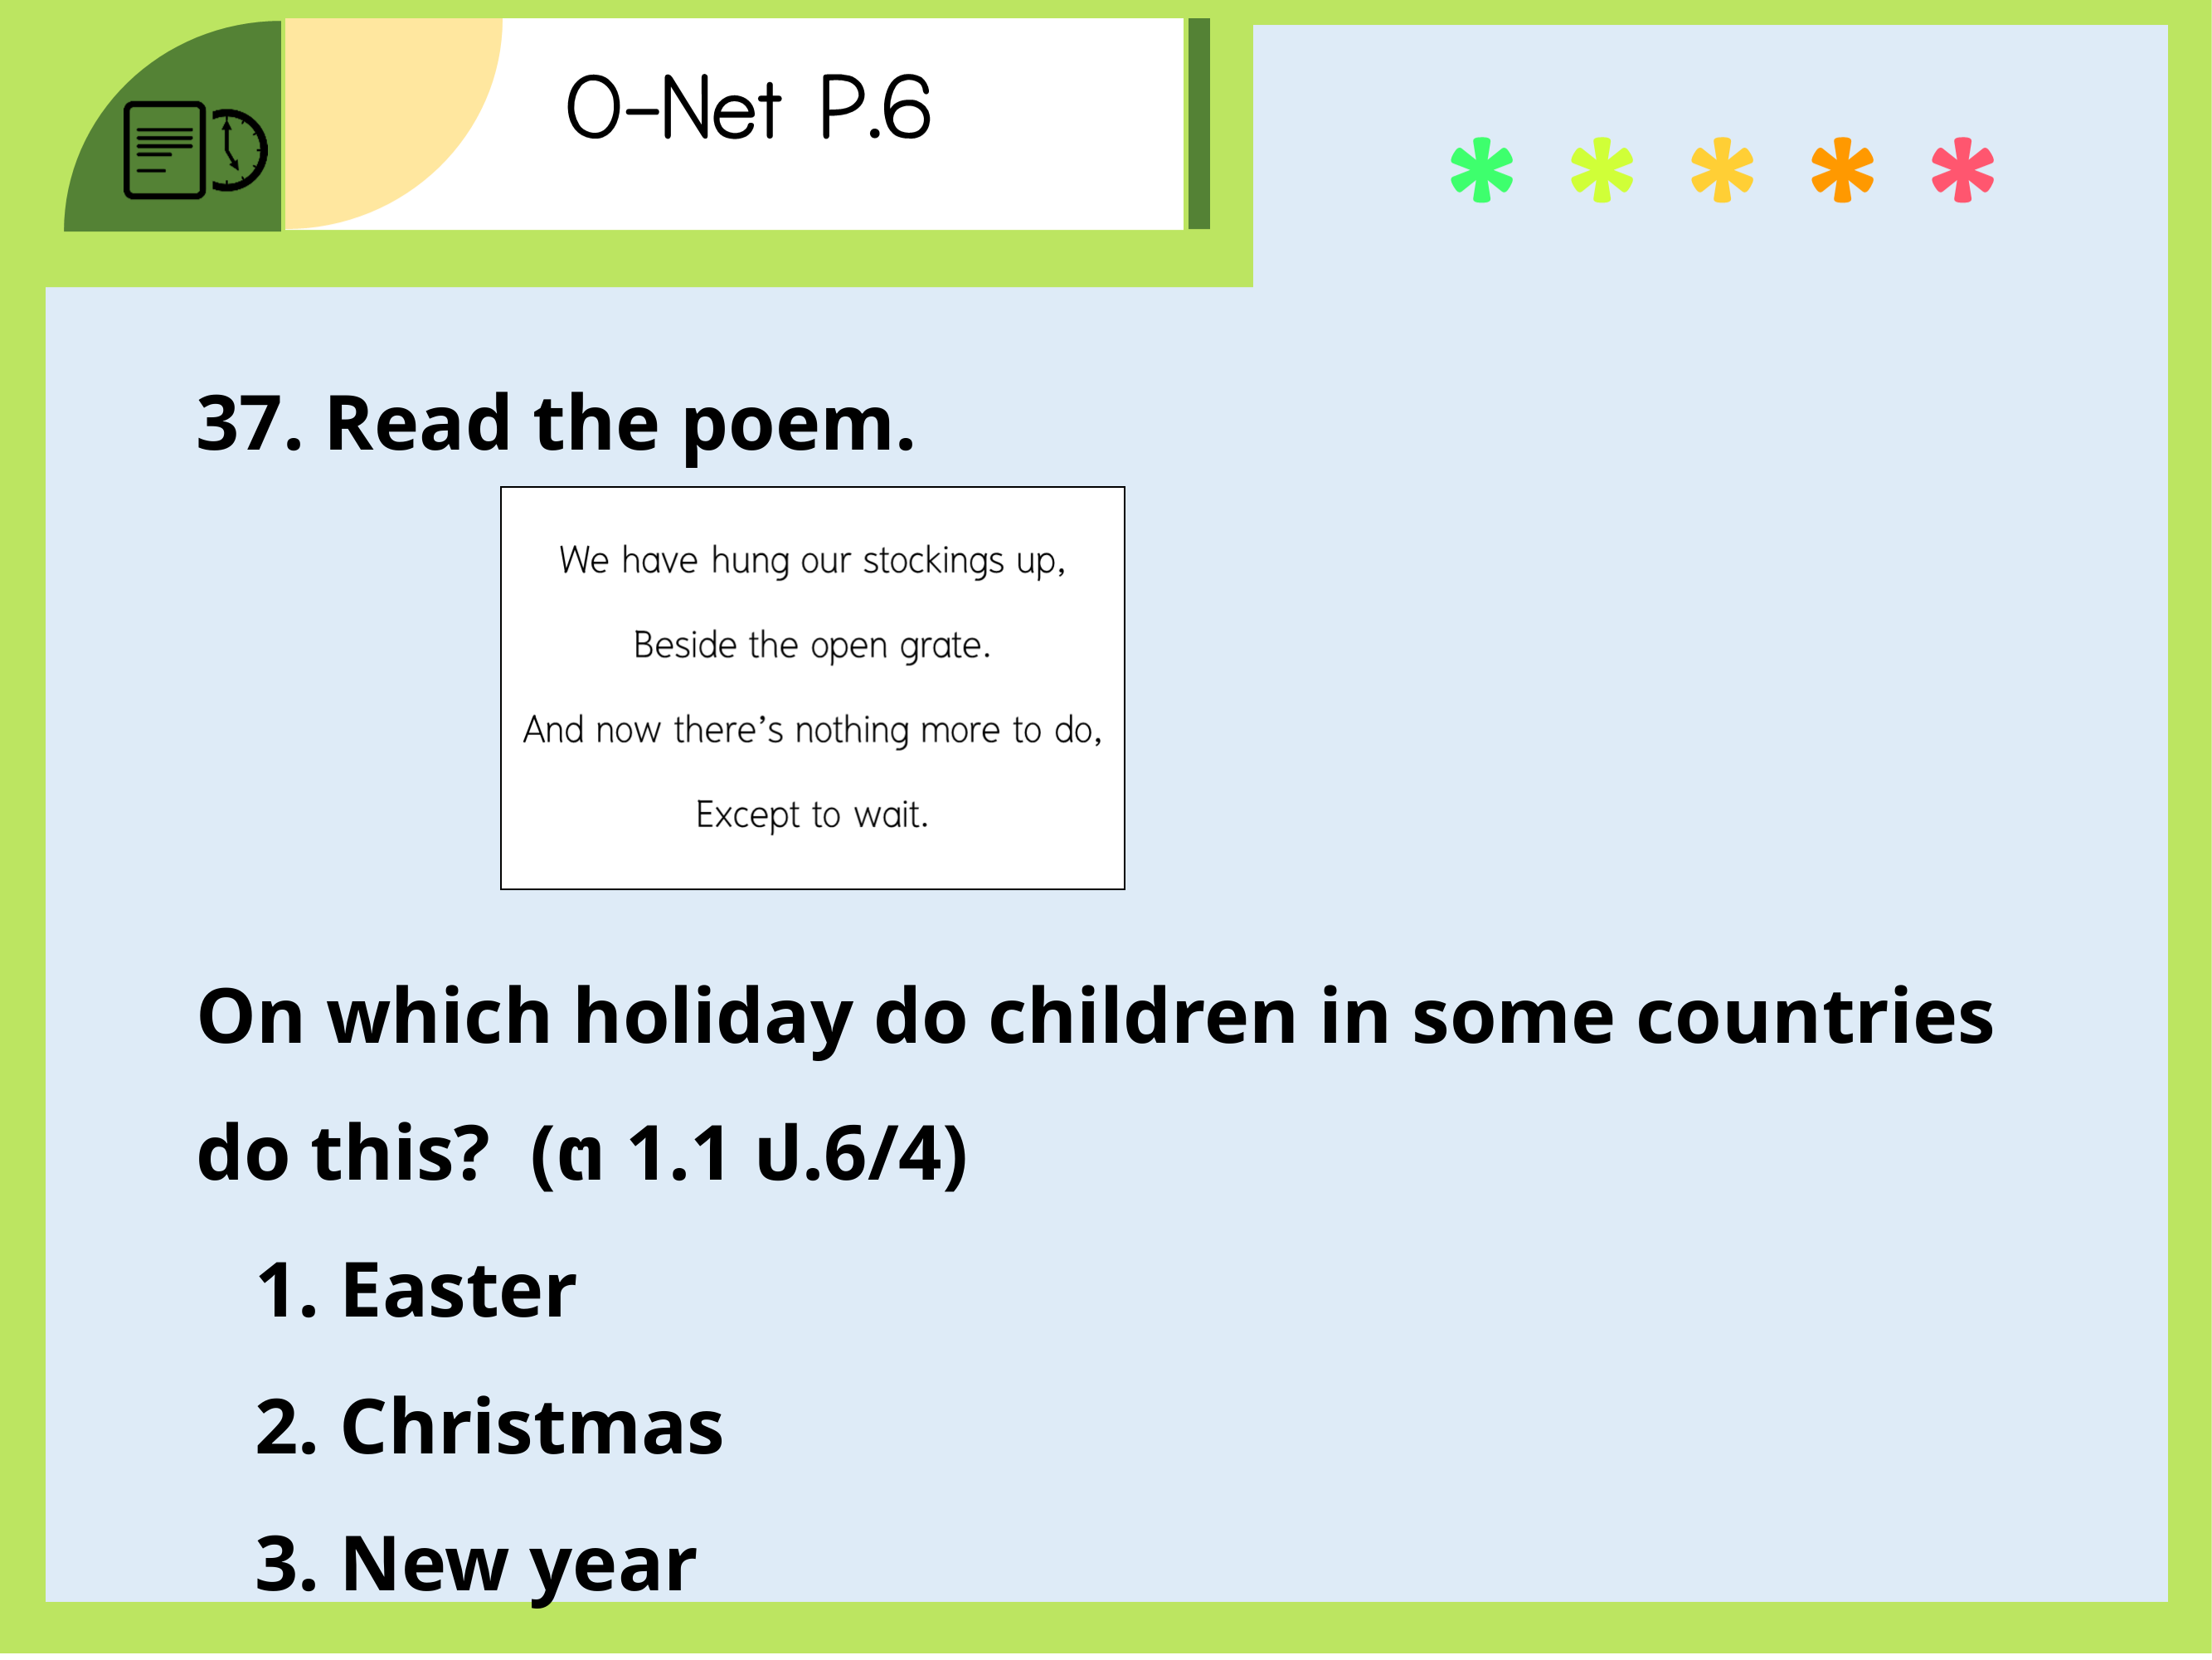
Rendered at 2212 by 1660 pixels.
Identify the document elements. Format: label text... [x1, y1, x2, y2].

picture [0, 0, 2212, 1653]
text_box 37. Read the poem. On which holiday do children in some countries do this? (ต 1.1 ป.6/4) 1. Easter 2. Christmas 3. New year 4. Thanksgiving [183, 1653, 2089, 1659]
